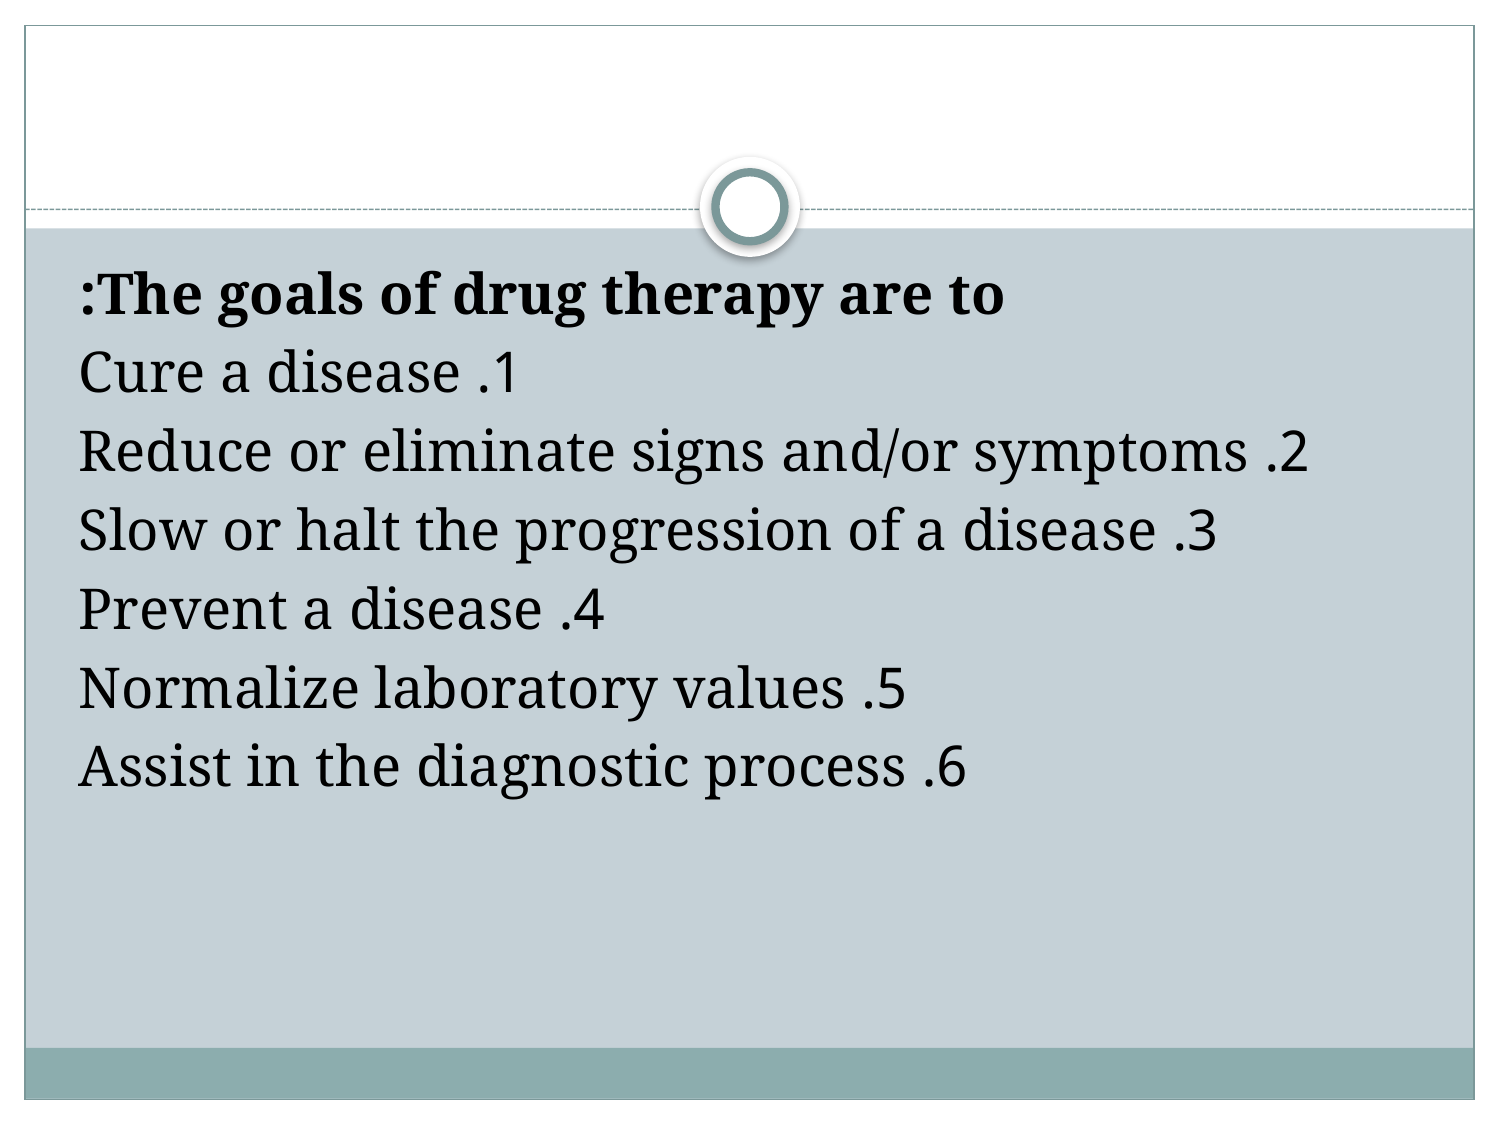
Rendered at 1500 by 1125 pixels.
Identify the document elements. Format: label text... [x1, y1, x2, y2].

list The goals of drug therapy are to: 1. Cure a disease 2. Reduce or eliminate signs and/or symptoms 3. Slow or halt the progression of a disease 4. Prevent a disease 5. Normalize laboratory values 6. Assist in the diagnostic process [49, 250, 1445, 1001]
